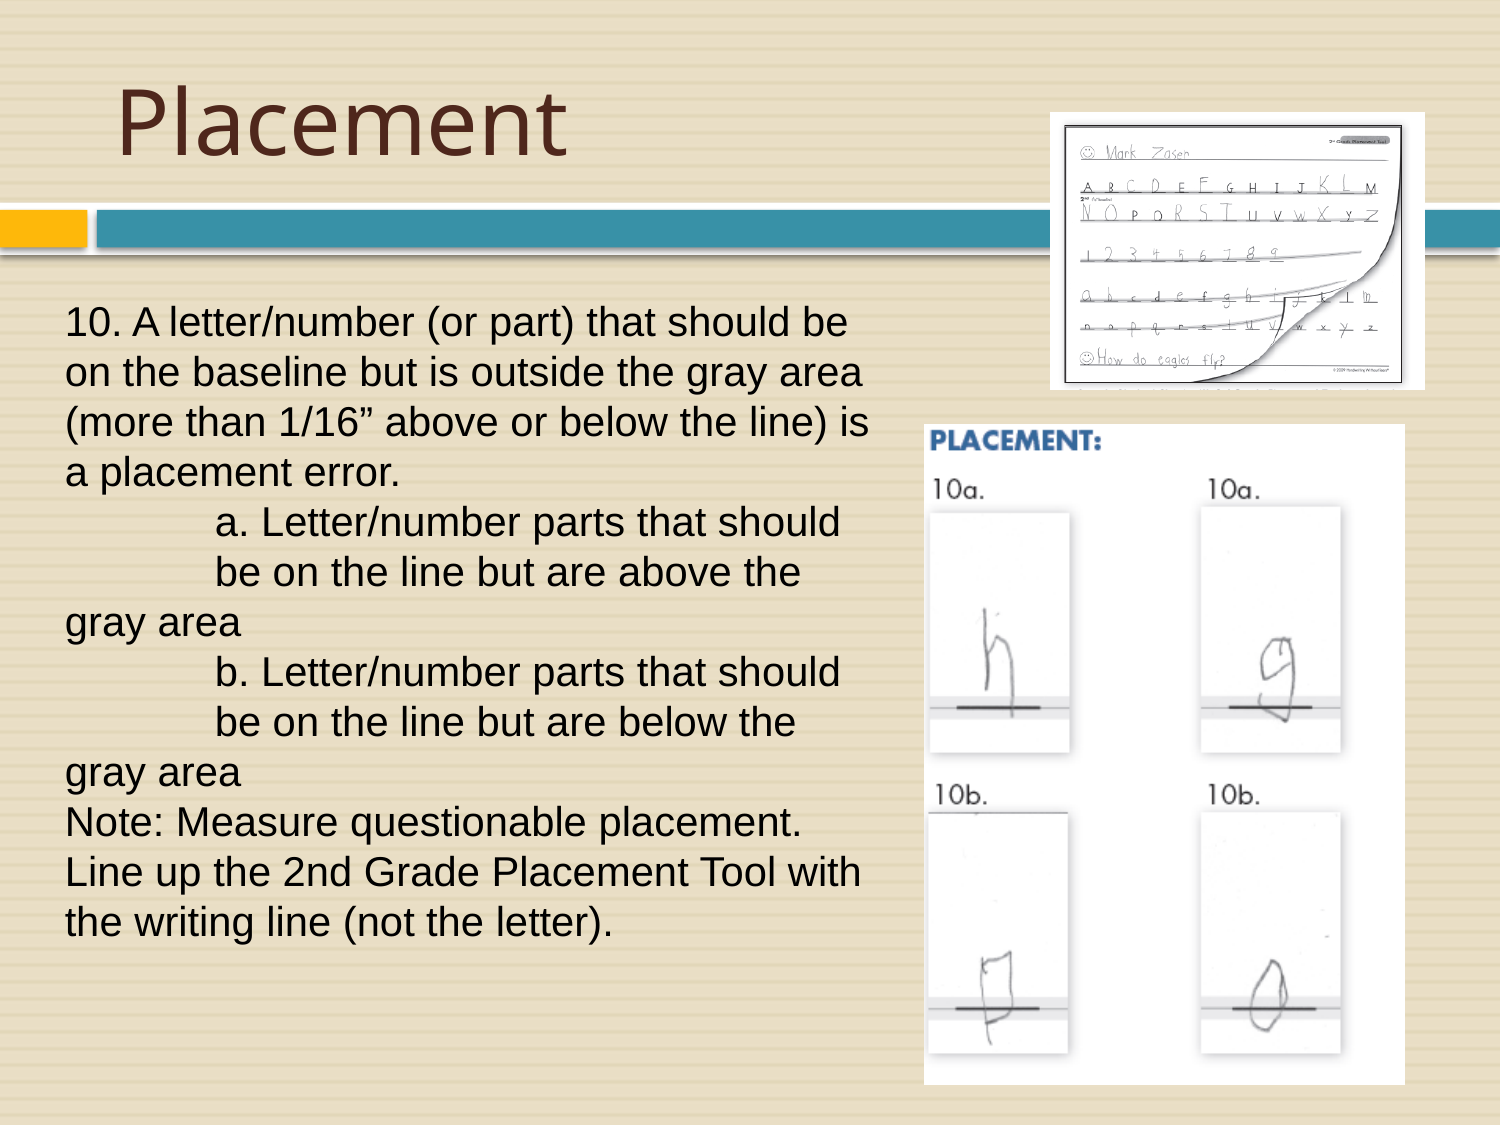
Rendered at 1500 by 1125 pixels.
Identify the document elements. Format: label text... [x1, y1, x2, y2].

text_box 10. A letter/number (or part) that should be on the baseline but is outside the gray area (more than 1/16” above or below the line) is a placement error. a. Letter/number parts that should be on the line but are above the gray area b. Letter/number parts that should be on the line but are below the gray area Note: Measure questionable placement. Line up the 2nd Grade Placement Tool with the writing line (not the letter). [49, 287, 888, 953]
picture [1049, 112, 1426, 391]
picture [924, 424, 1405, 1085]
title Placement [99, 37, 1438, 201]
